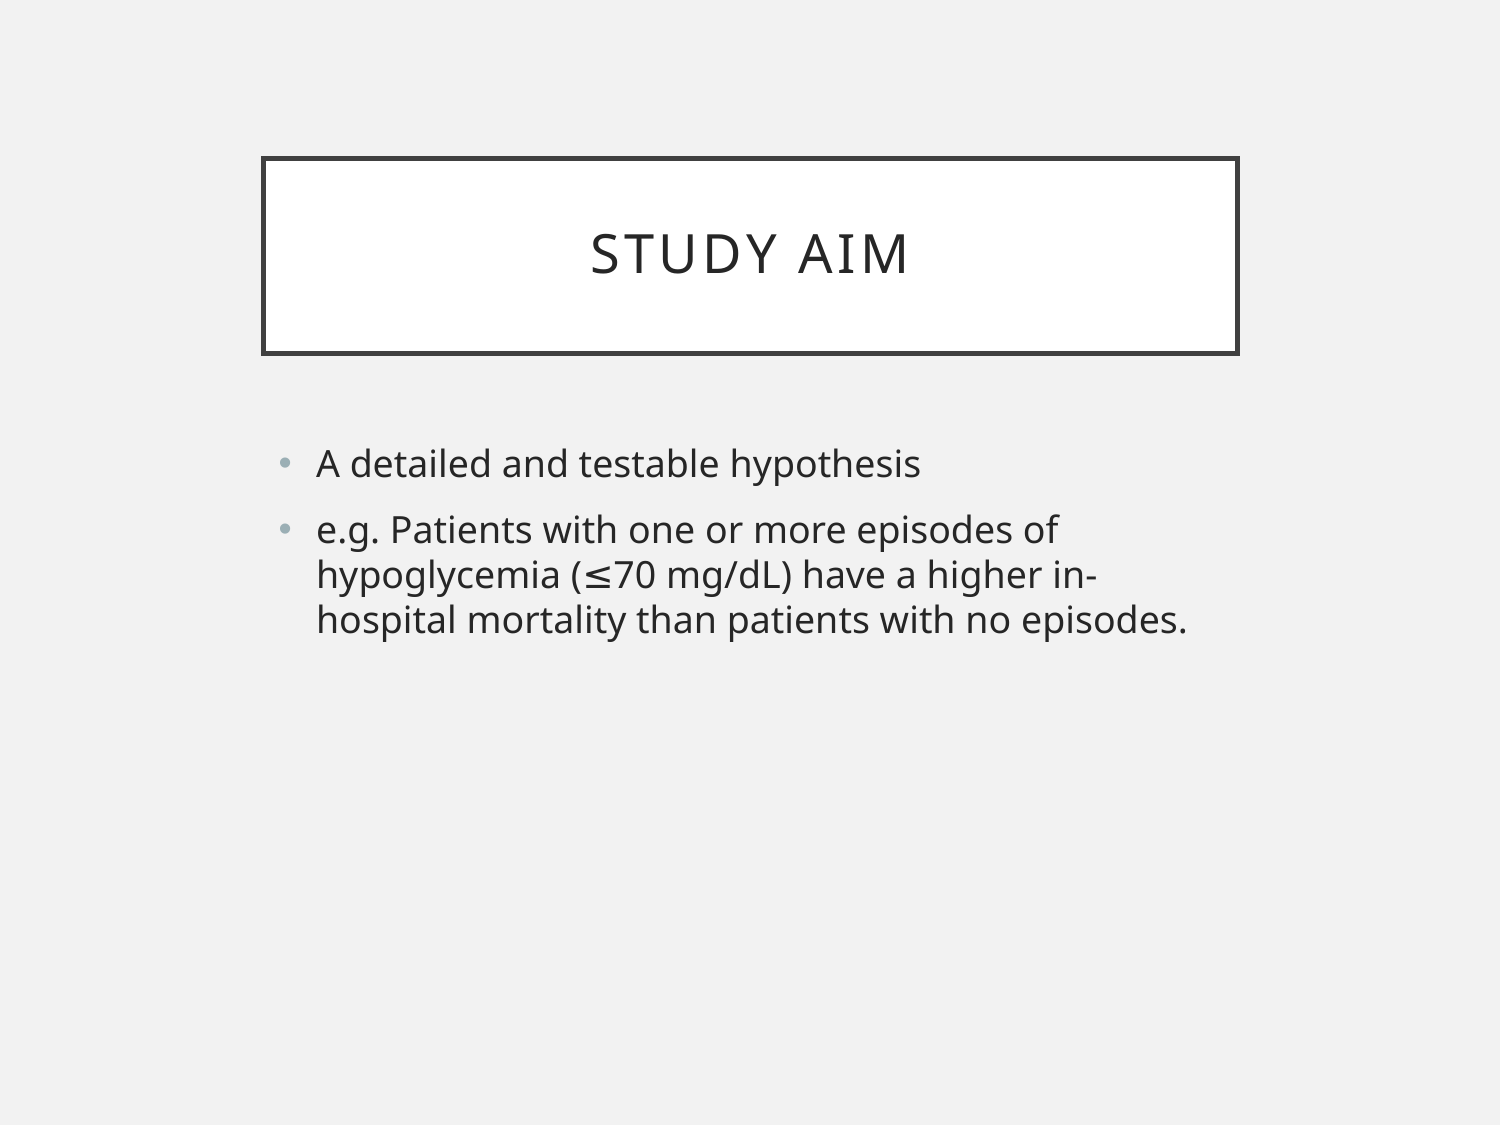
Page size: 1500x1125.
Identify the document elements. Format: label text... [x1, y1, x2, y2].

title Study aim [261, 156, 1240, 356]
list A detailed and testable hypothesis e.g. Patients with one or more episodes of hypoglycemia (≤70 mg/dL) have a higher in-hospital mortality than patients with no episodes. [263, 432, 1238, 942]
